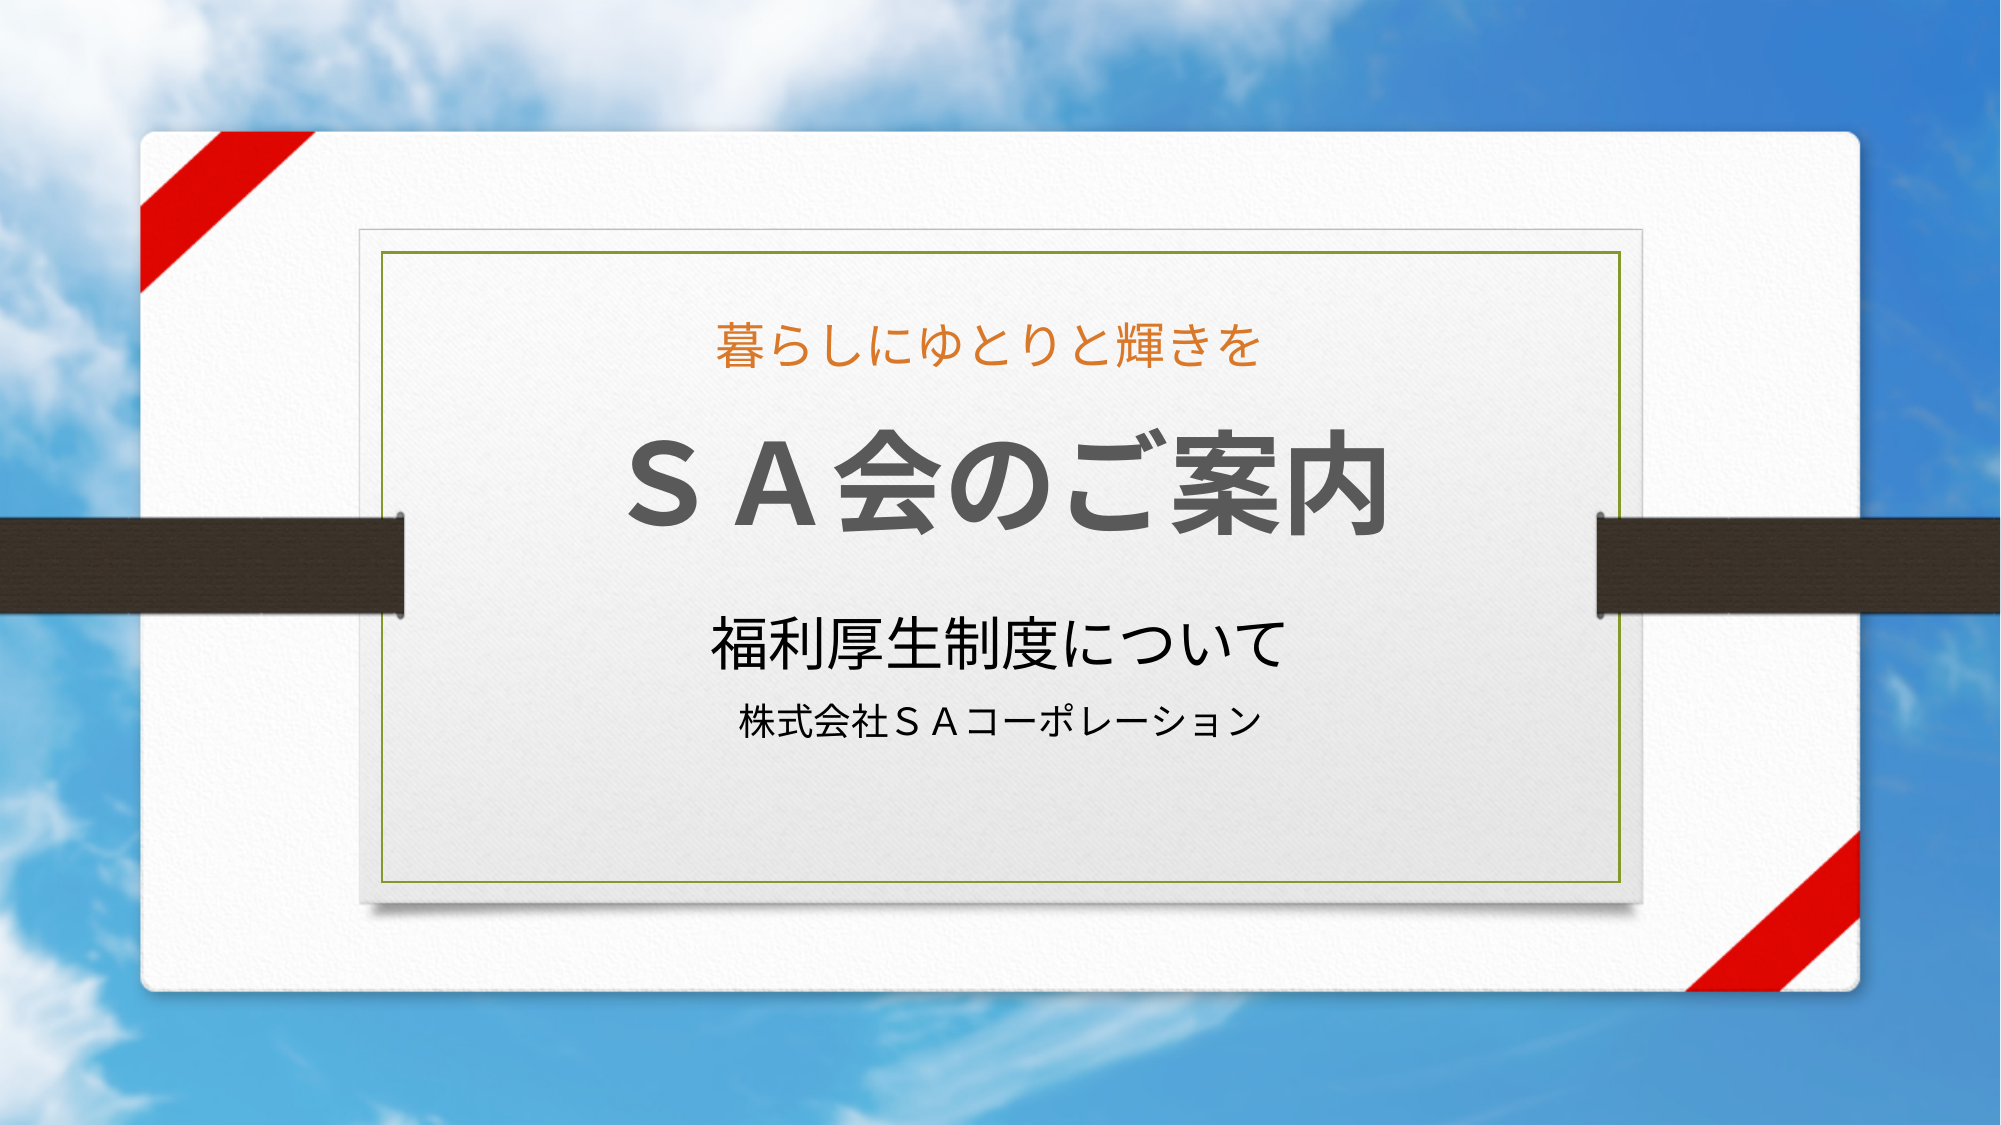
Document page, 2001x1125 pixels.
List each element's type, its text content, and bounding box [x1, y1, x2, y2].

subtitle 福利厚生制度について 株式会社ＳＡコーポレーション [441, 600, 1560, 817]
title ＳＡ会のご案内 [441, 306, 1560, 556]
picture [0, 0, 2001, 1125]
text_box 暮らしにゆとりと輝きを [700, 306, 1301, 382]
